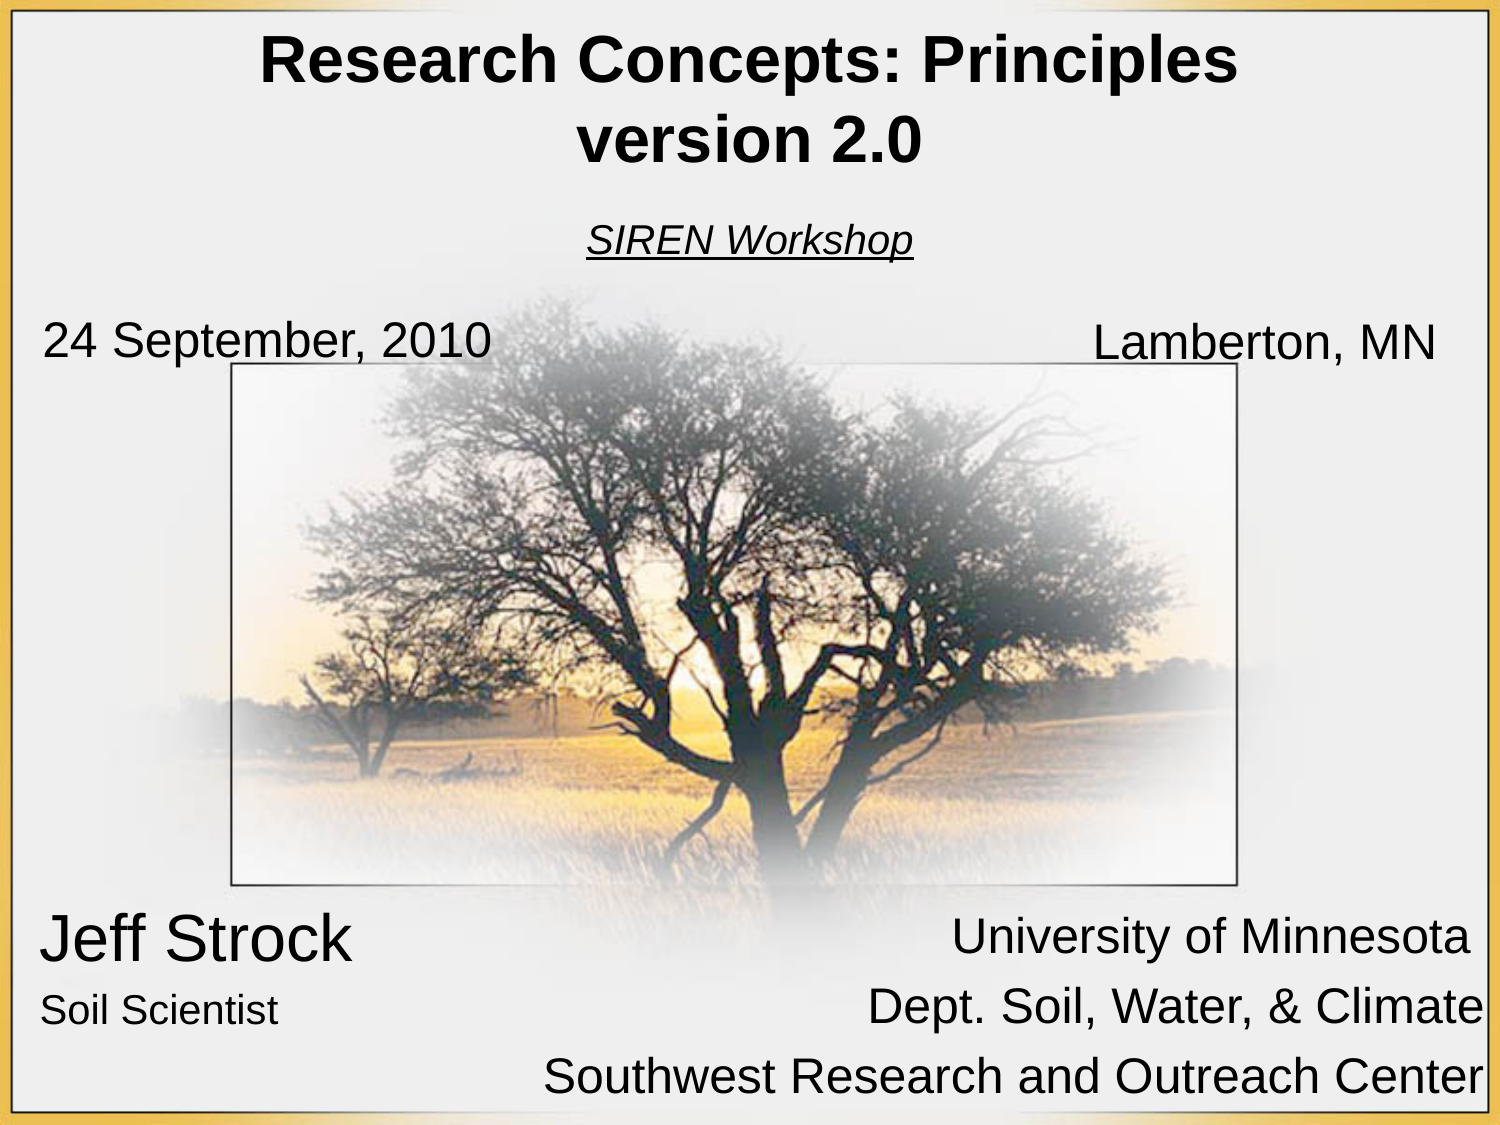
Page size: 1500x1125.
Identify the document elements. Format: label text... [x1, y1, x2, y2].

subtitle University of Minnesota Dept. Soil, Water, & Climate Southwest Research and Outreach Center [388, 896, 1500, 1022]
picture [0, 320, 1500, 1125]
text_box SIREN Workshop [0, 157, 1500, 320]
text_box Lamberton, MN [1077, 301, 1453, 377]
title Research Concepts: Principles version 2.0 [0, 0, 1500, 157]
text_box 24 September, 2010 [27, 320, 508, 375]
text_box Jeff Strock Soil Scientist [24, 887, 388, 1113]
